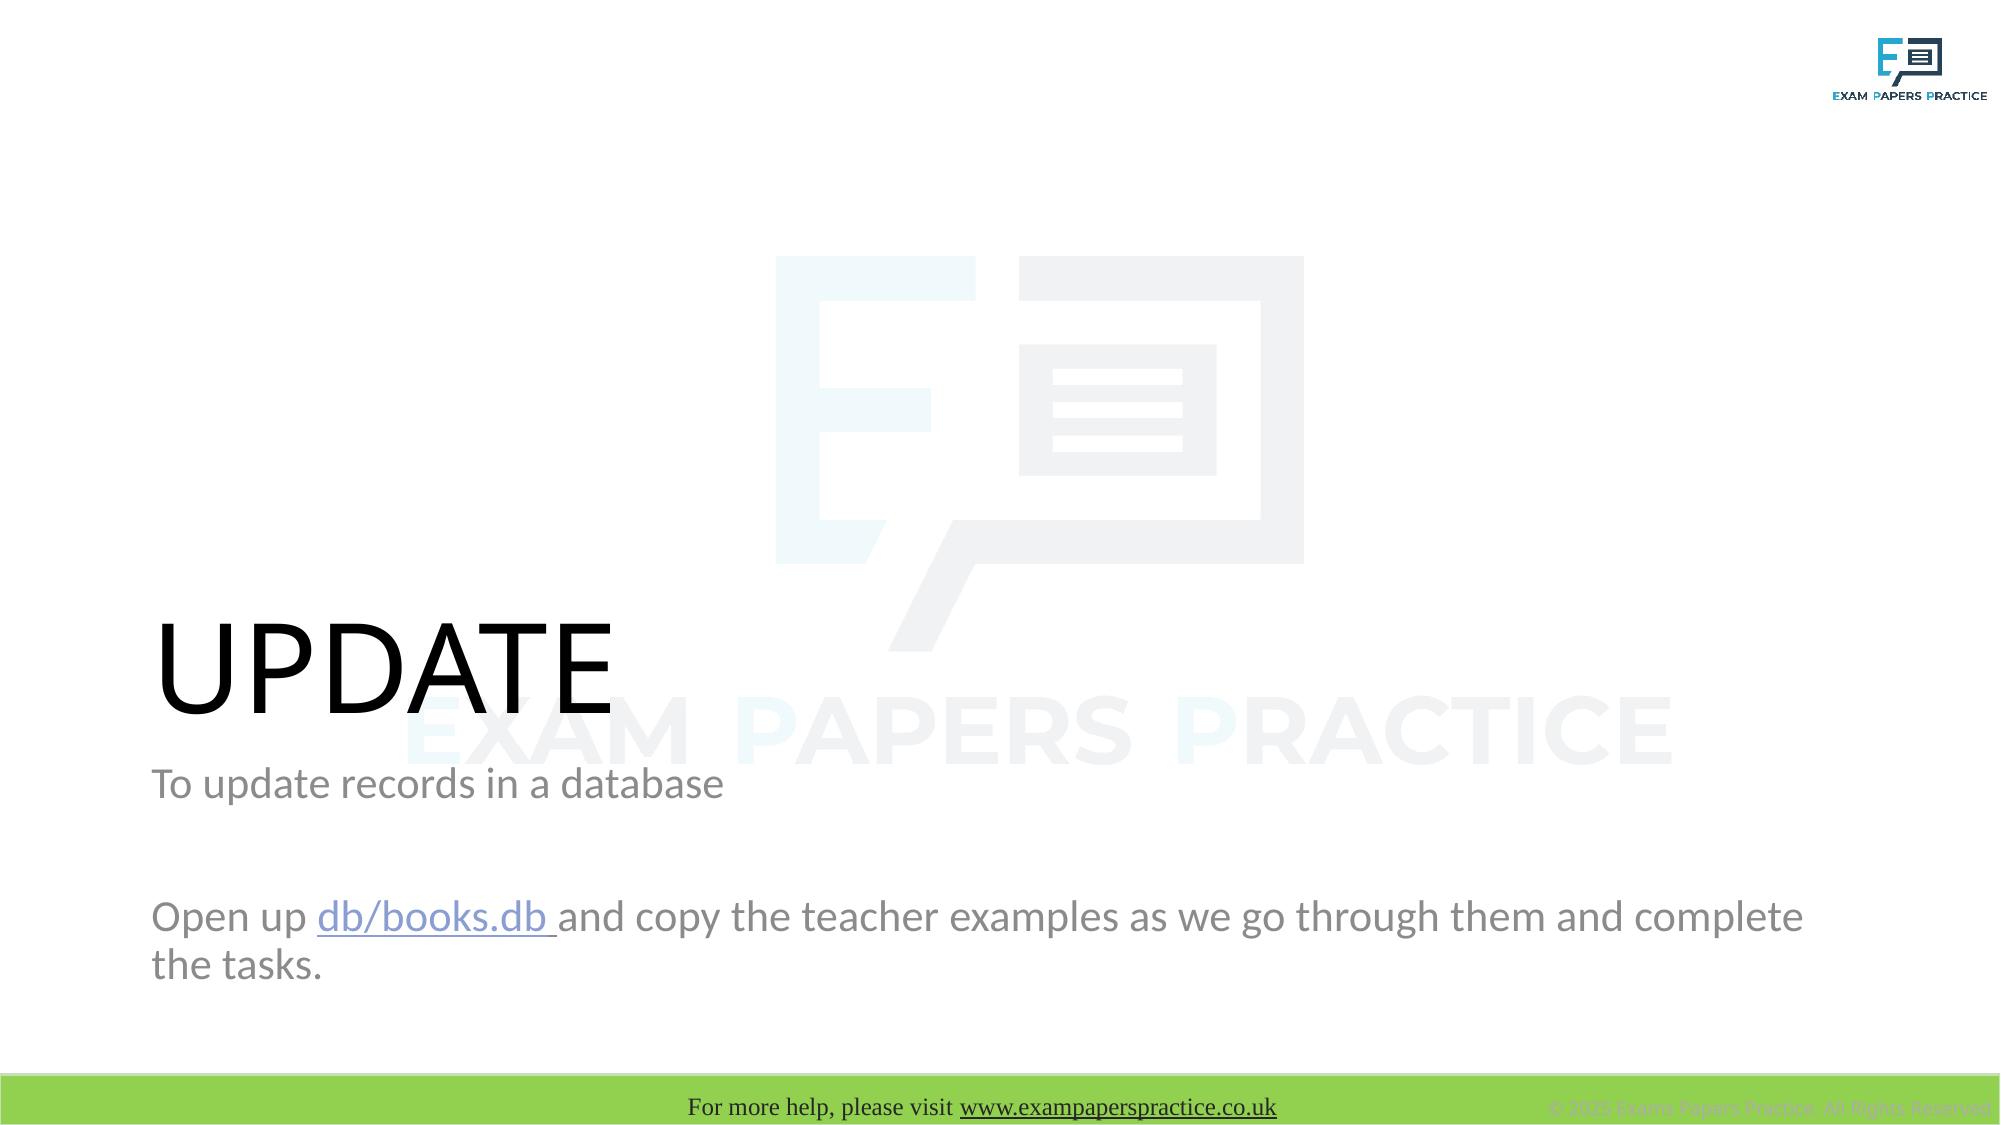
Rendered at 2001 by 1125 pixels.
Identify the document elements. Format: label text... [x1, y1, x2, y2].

list To update records in a database Open up db/books.db and copy the teacher examples as we go through them and complete the tasks. [136, 752, 1862, 999]
title UPDATE [136, 280, 1862, 749]
